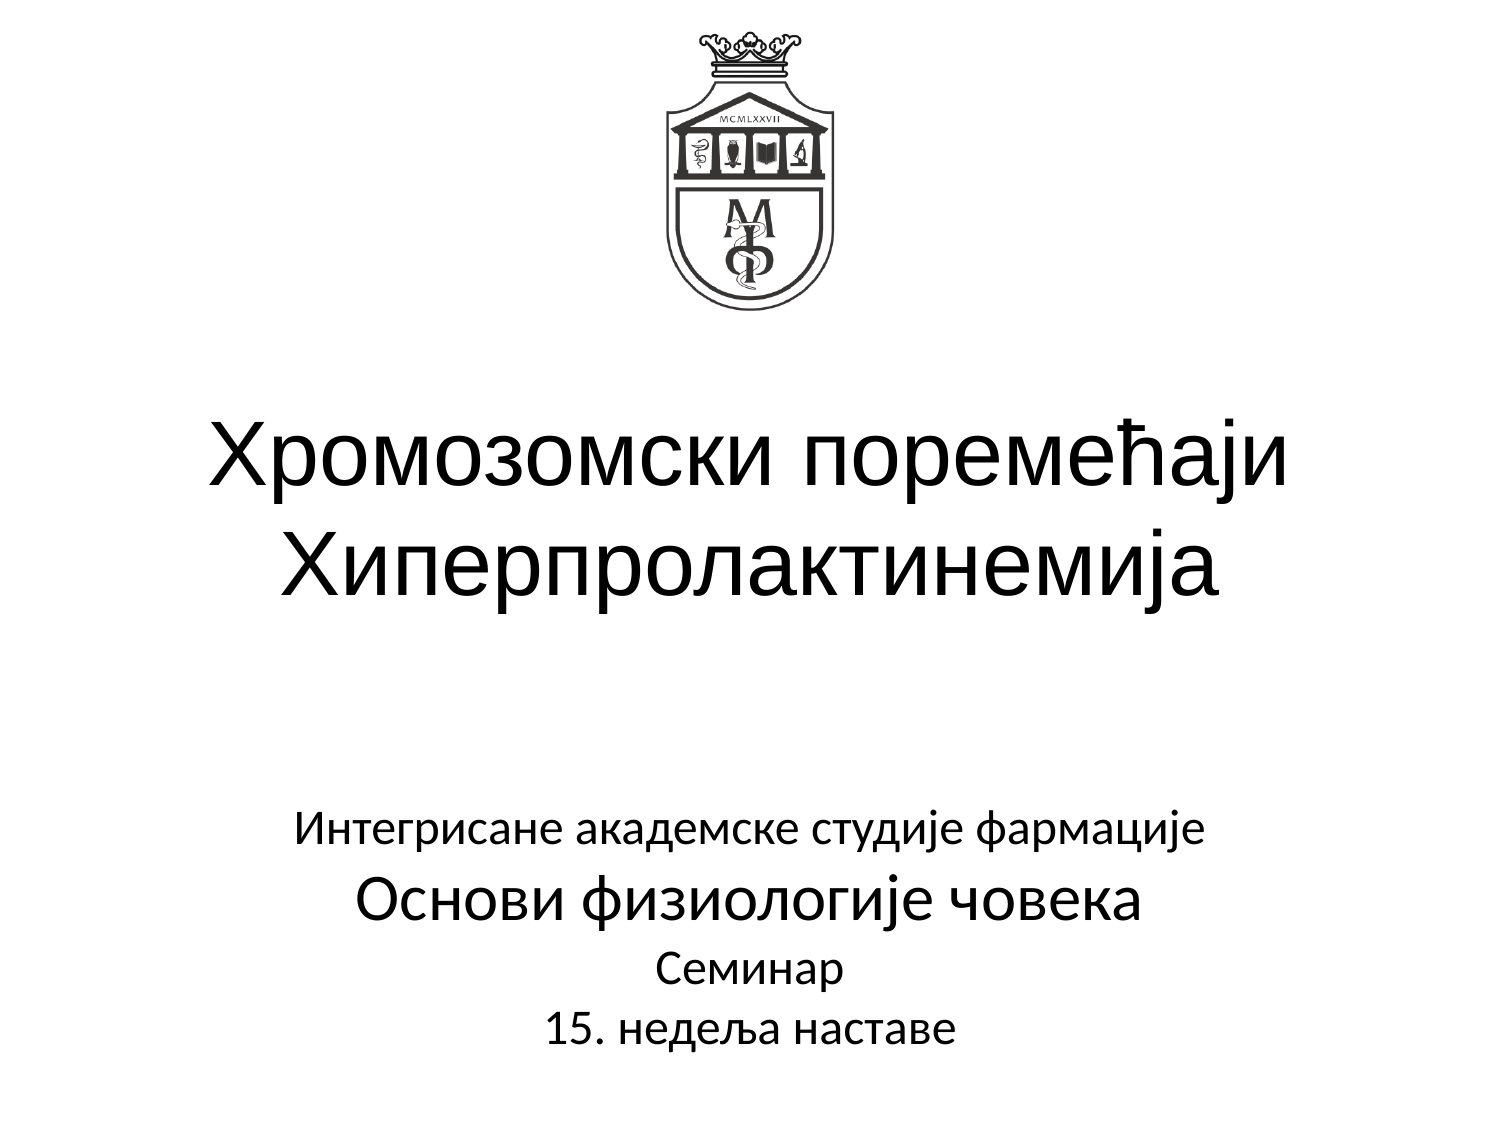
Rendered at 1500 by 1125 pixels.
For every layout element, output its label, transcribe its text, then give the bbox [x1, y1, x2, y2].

title Хромозомски поремећаји Хиперпролактинемија [112, 278, 1388, 728]
text_box Интегрисане академске студије фармације Основи физиологије човека Семинар 15. недеља наставе [200, 786, 1300, 1062]
picture [637, 18, 862, 324]
